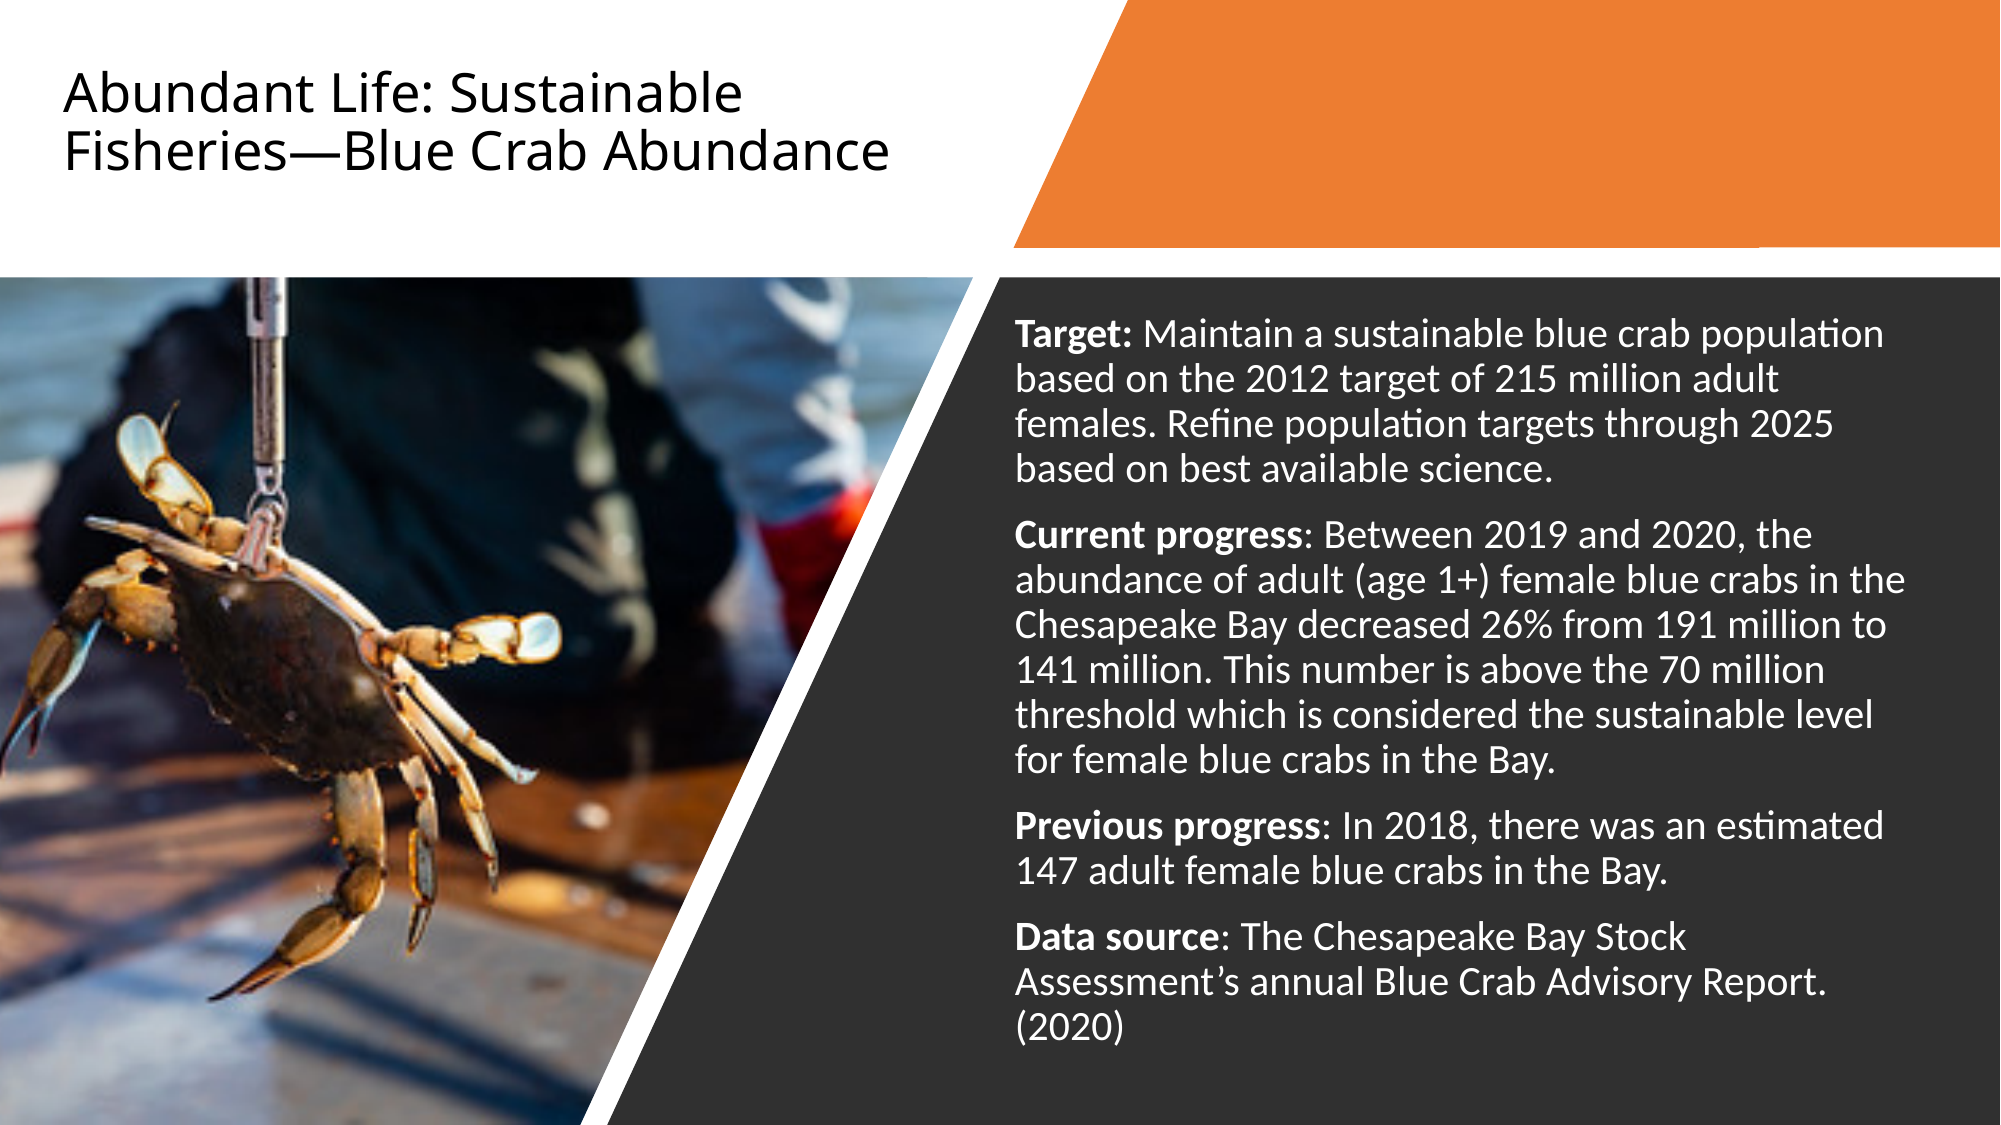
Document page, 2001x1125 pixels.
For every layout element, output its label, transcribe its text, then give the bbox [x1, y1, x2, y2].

text_box [1011, 0, 2000, 249]
list Target: Maintain a sustainable blue crab population based on the 2012 target of 215 million adult females. Refine population targets through 2025 based on best available science. Current progress: Between 2019 and 2020, the abundance of adult (age 1+) female blue crabs in the Chesapeake Bay decreased 26% from 191 million to 141 million. This number is above the 70 million threshold which is considered the sustainable level for female blue crabs in the Bay. Previous progress: In 2018, there was an estimated 147 adult female blue crabs in the Bay. Data source: The Chesapeake Bay Stock Assessment’s annual Blue Crab Advisory Report. (2020) [999, 257, 1936, 1104]
title Abundant Life: Sustainable Fisheries—Blue Crab Abundance [48, 29, 925, 218]
picture [0, 277, 973, 1125]
text_box [973, 276, 2000, 1125]
